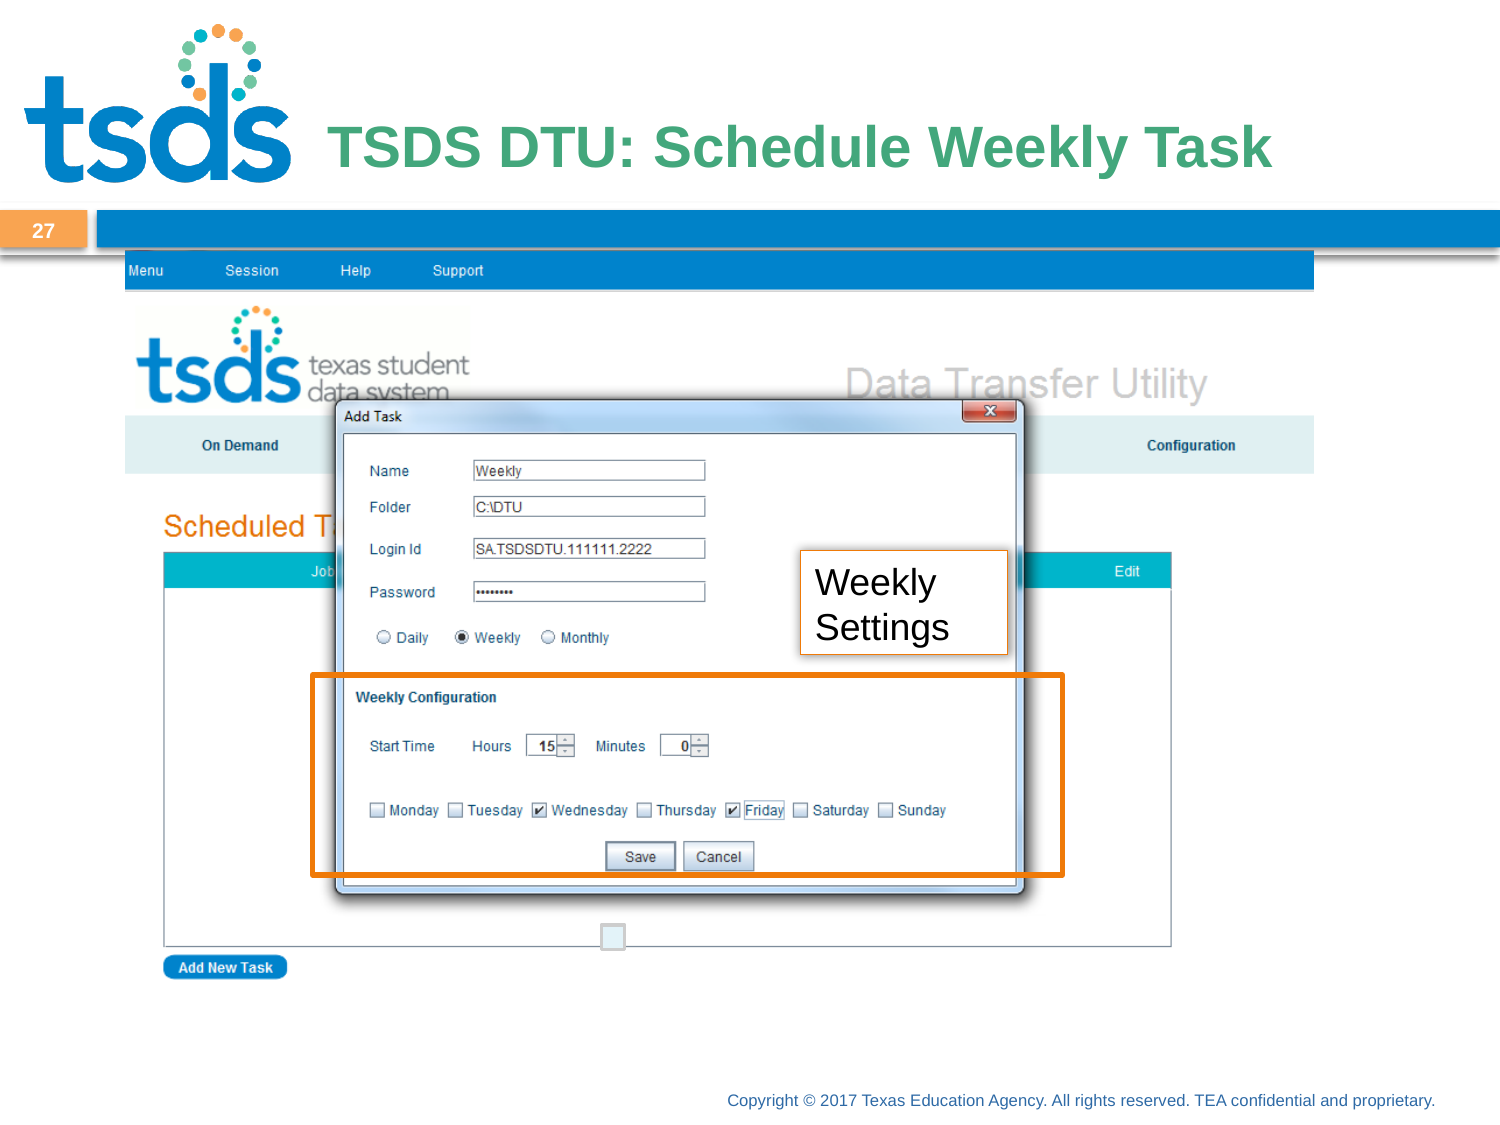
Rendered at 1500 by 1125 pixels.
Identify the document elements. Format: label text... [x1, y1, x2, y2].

slide_number 27 [0, 210, 88, 251]
title TSDS DTU: Schedule Weekly Task [312, 75, 1438, 213]
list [124, 249, 1314, 988]
picture [24, 24, 291, 191]
